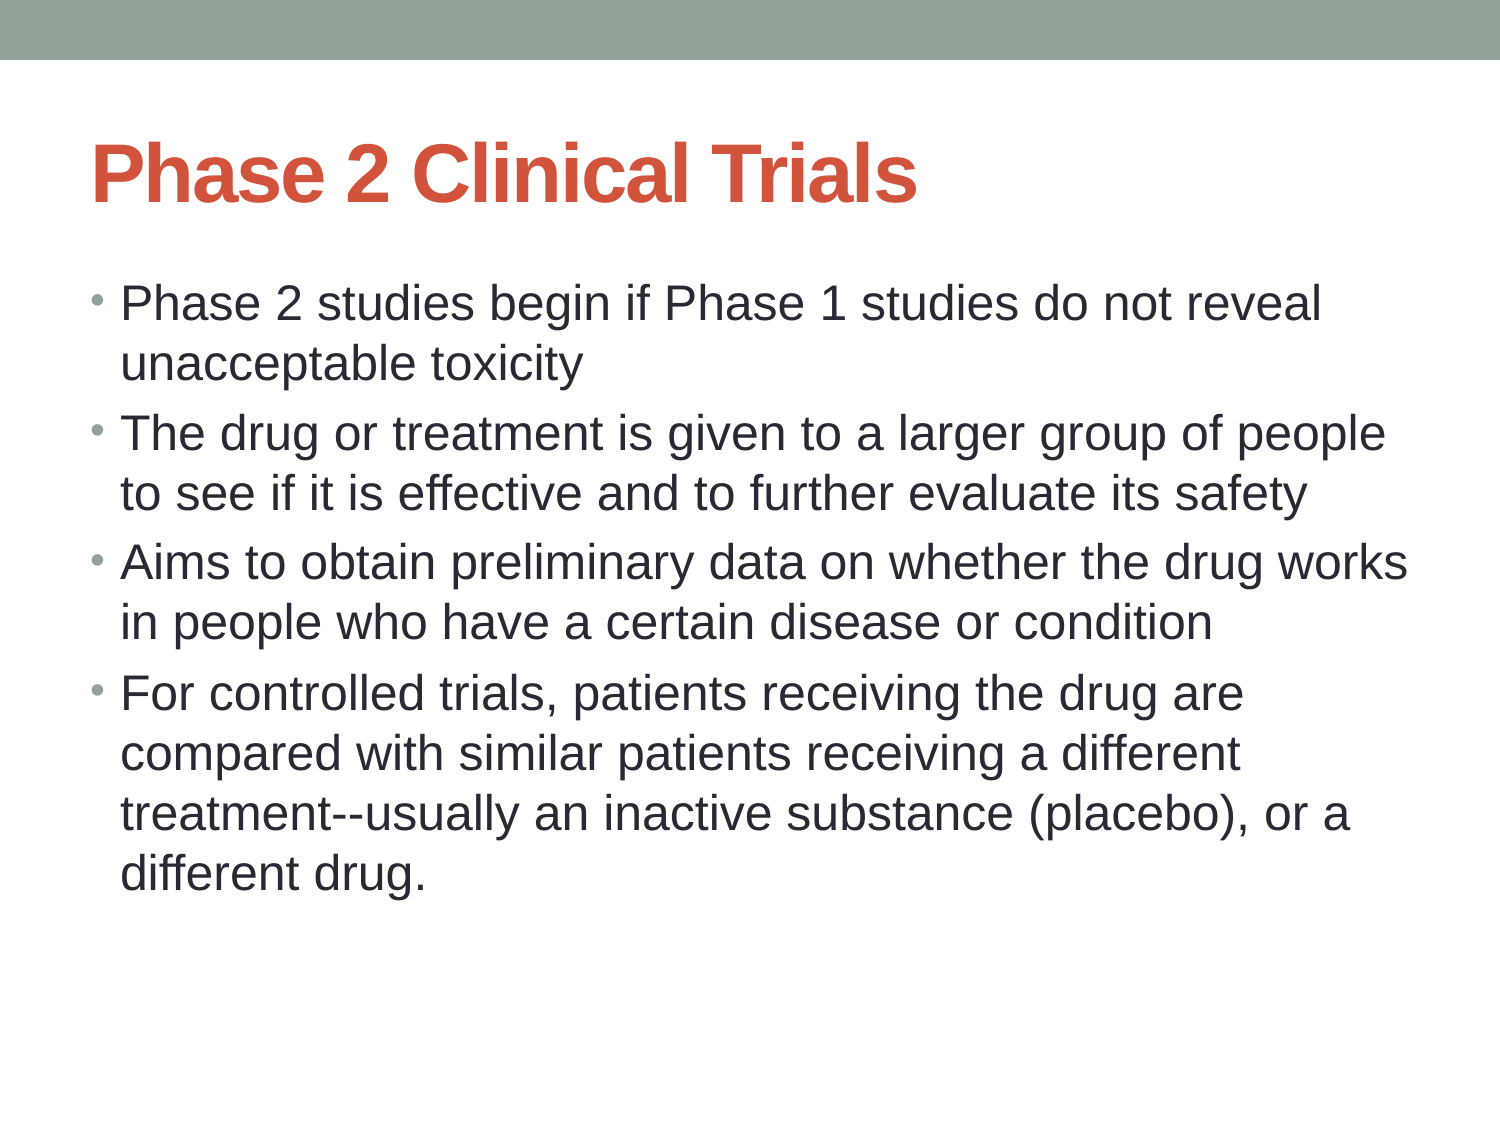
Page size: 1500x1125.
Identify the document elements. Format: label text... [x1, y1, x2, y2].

title Phase 2 Clinical Trials [75, 87, 1425, 250]
list Phase 2 studies begin if Phase 1 studies do not reveal unacceptable toxicity The drug or treatment is given to a larger group of people to see if it is effective and to further evaluate its safety Aims to obtain preliminary data on whether the drug works in people who have a certain disease or condition For controlled trials, patients receiving the drug are compared with similar patients receiving a different treatment--usually an inactive substance (placebo), or a different drug. [75, 262, 1425, 1063]
